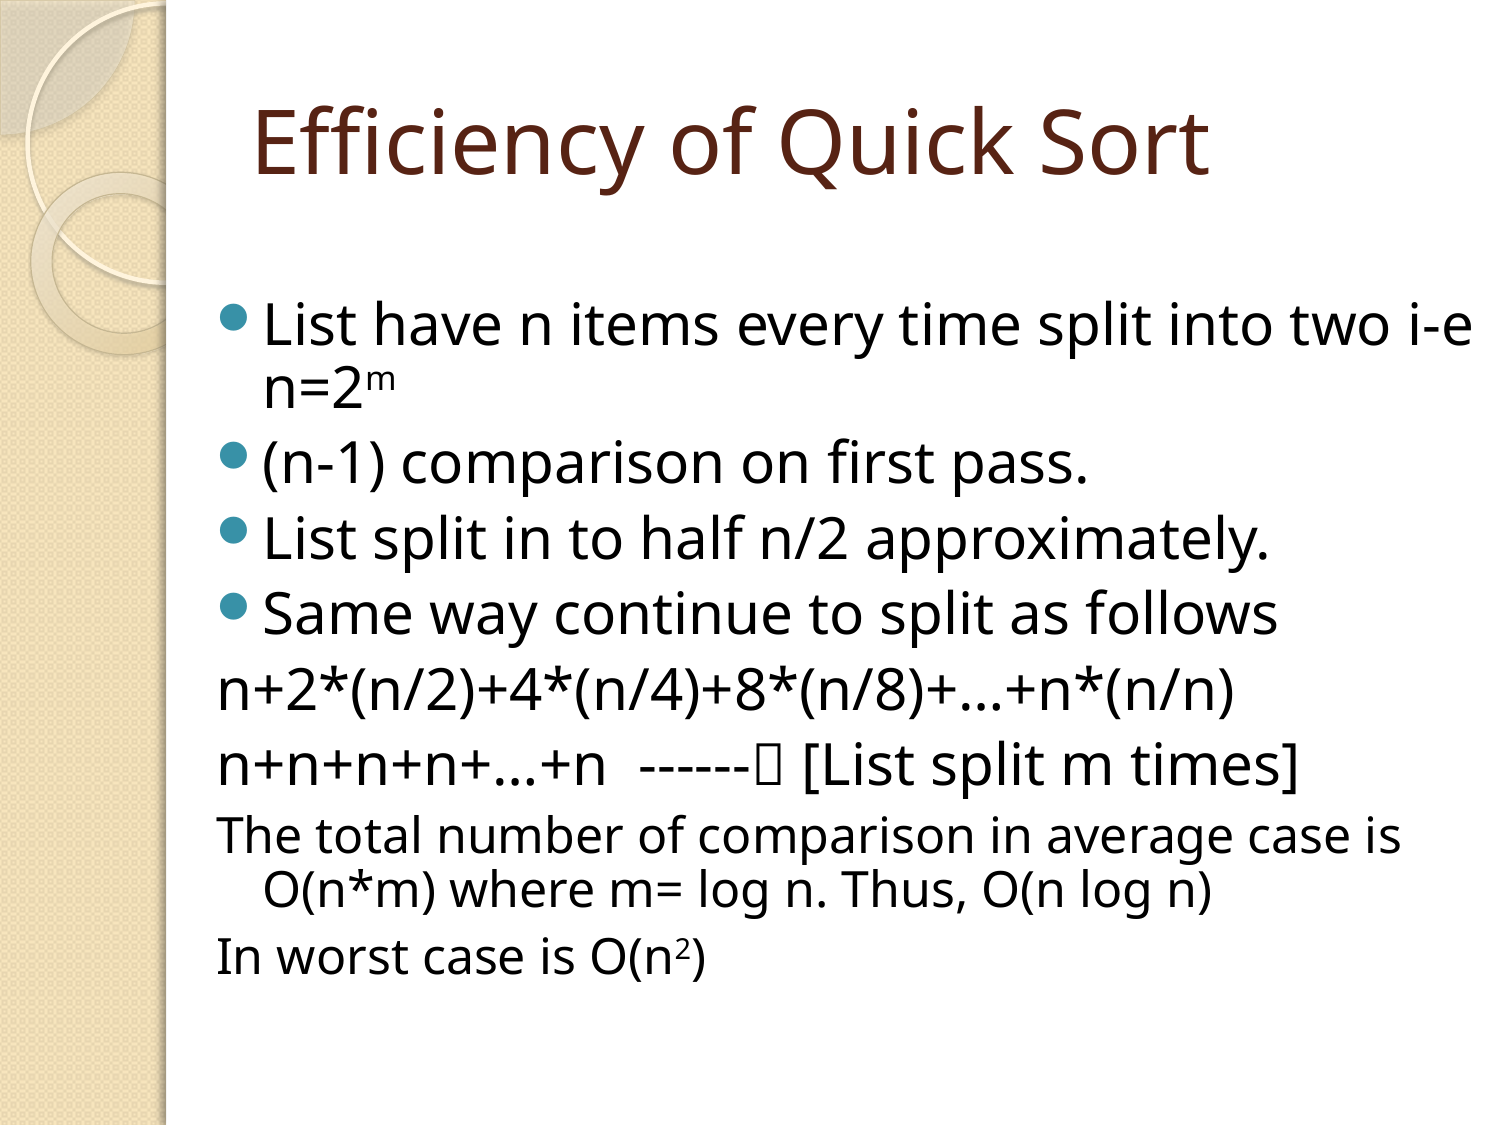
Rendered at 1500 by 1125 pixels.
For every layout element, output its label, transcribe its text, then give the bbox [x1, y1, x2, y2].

list List have n items every time split into two i-e n=2m (n-1) comparison on first pass. List split in to half n/2 approximately. Same way continue to split as follows n+2*(n/2)+4*(n/4)+8*(n/8)+…+n*(n/n) n+n+n+n+…+n ------ [List split m times] The total number of comparison in average case is O(n*m) where m= log n. Thus, O(n log n) In worst case is O(n2) [187, 287, 1500, 1032]
title Efficiency of Quick Sort [235, 45, 1466, 233]
